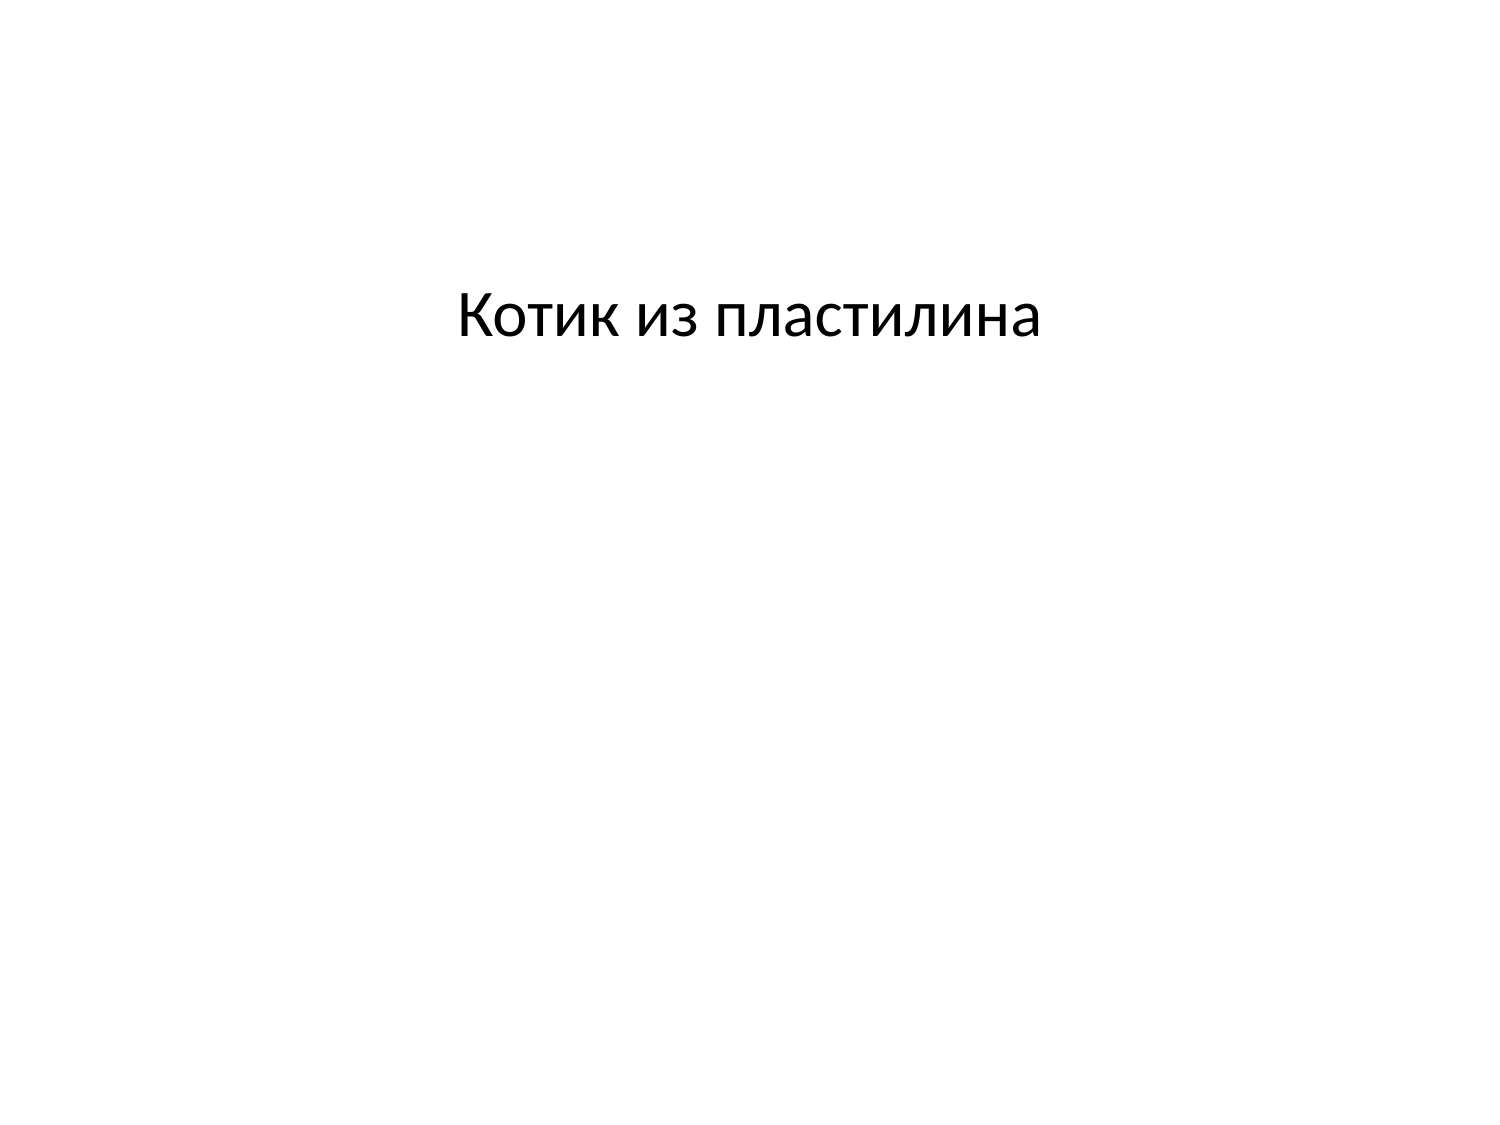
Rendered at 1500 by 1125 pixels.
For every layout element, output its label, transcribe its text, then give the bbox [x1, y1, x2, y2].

list Котик из пластилина [75, 262, 1425, 1005]
